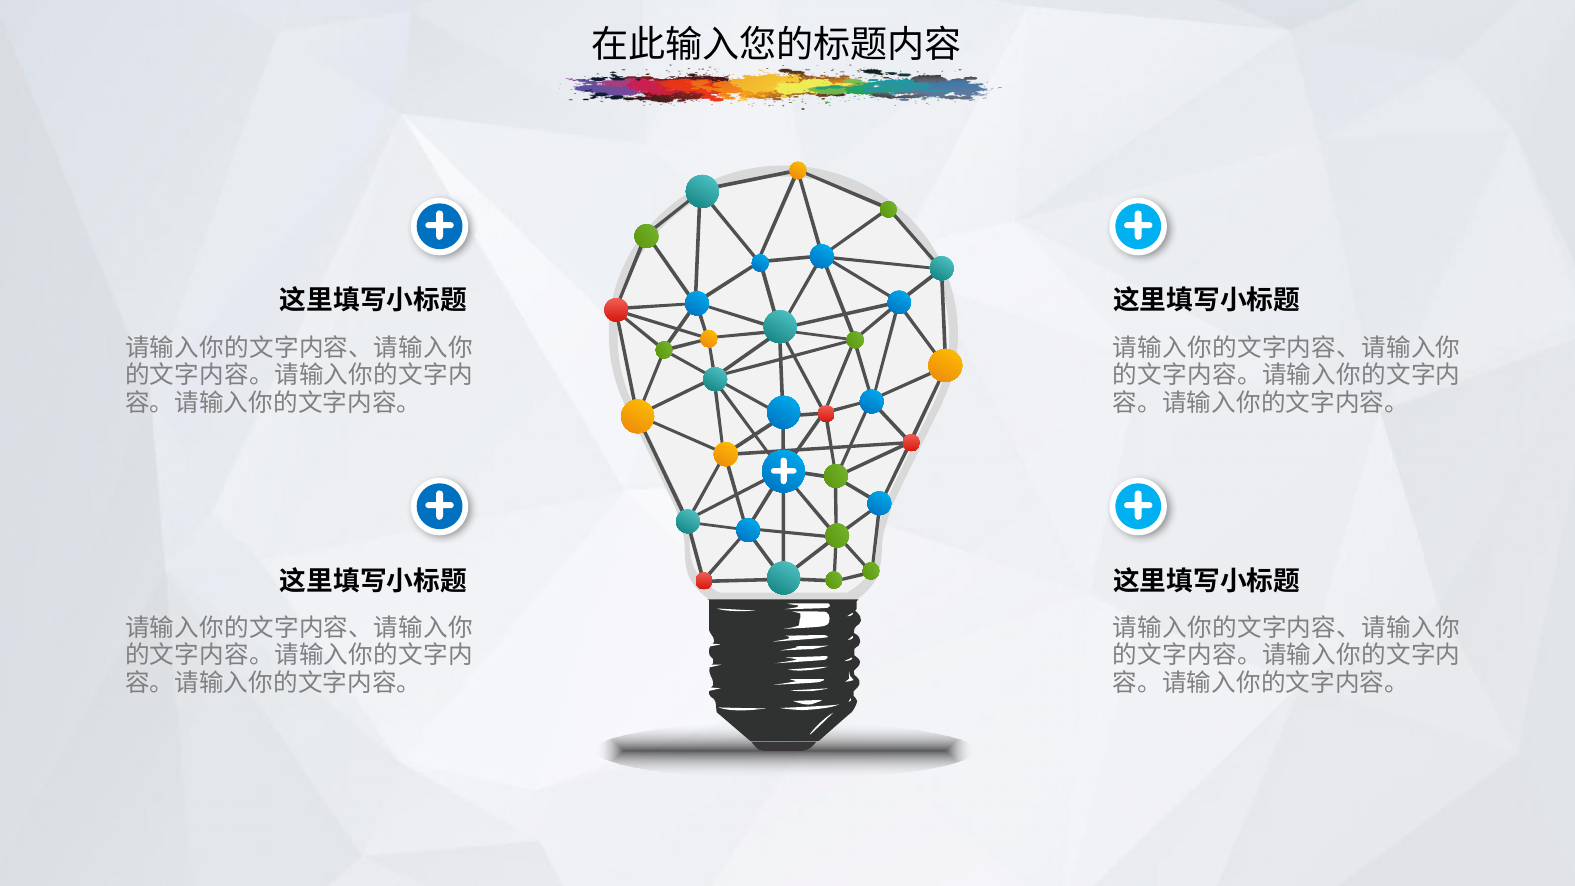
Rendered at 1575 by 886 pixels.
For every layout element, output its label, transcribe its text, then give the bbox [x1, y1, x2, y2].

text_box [604, 161, 963, 595]
picture [0, 0, 1575, 886]
text_box 这里填写小标题 [260, 272, 494, 326]
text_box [410, 197, 469, 256]
text_box 请输入你的文字内容、请输入你的文字内容。请输入你的文字内容。请输入你的文字内容。 [105, 323, 494, 426]
text_box [592, 738, 977, 782]
text_box 这里填写小标题 [1093, 272, 1327, 326]
text_box 请输入你的文字内容、请输入你的文字内容。请输入你的文字内容。请输入你的文字内容。 [1093, 603, 1482, 706]
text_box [608, 602, 959, 751]
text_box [1109, 197, 1168, 256]
text_box 这里填写小标题 [260, 552, 494, 606]
text_box 请输入你的文字内容、请输入你的文字内容。请输入你的文字内容。请输入你的文字内容。 [1093, 323, 1482, 426]
text_box 这里填写小标题 [1093, 552, 1327, 606]
text_box 请输入你的文字内容、请输入你的文字内容。请输入你的文字内容。请输入你的文字内容。 [105, 603, 494, 706]
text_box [1109, 477, 1168, 536]
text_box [410, 477, 469, 536]
text_box 在此输入您的标题内容 [580, 14, 988, 61]
